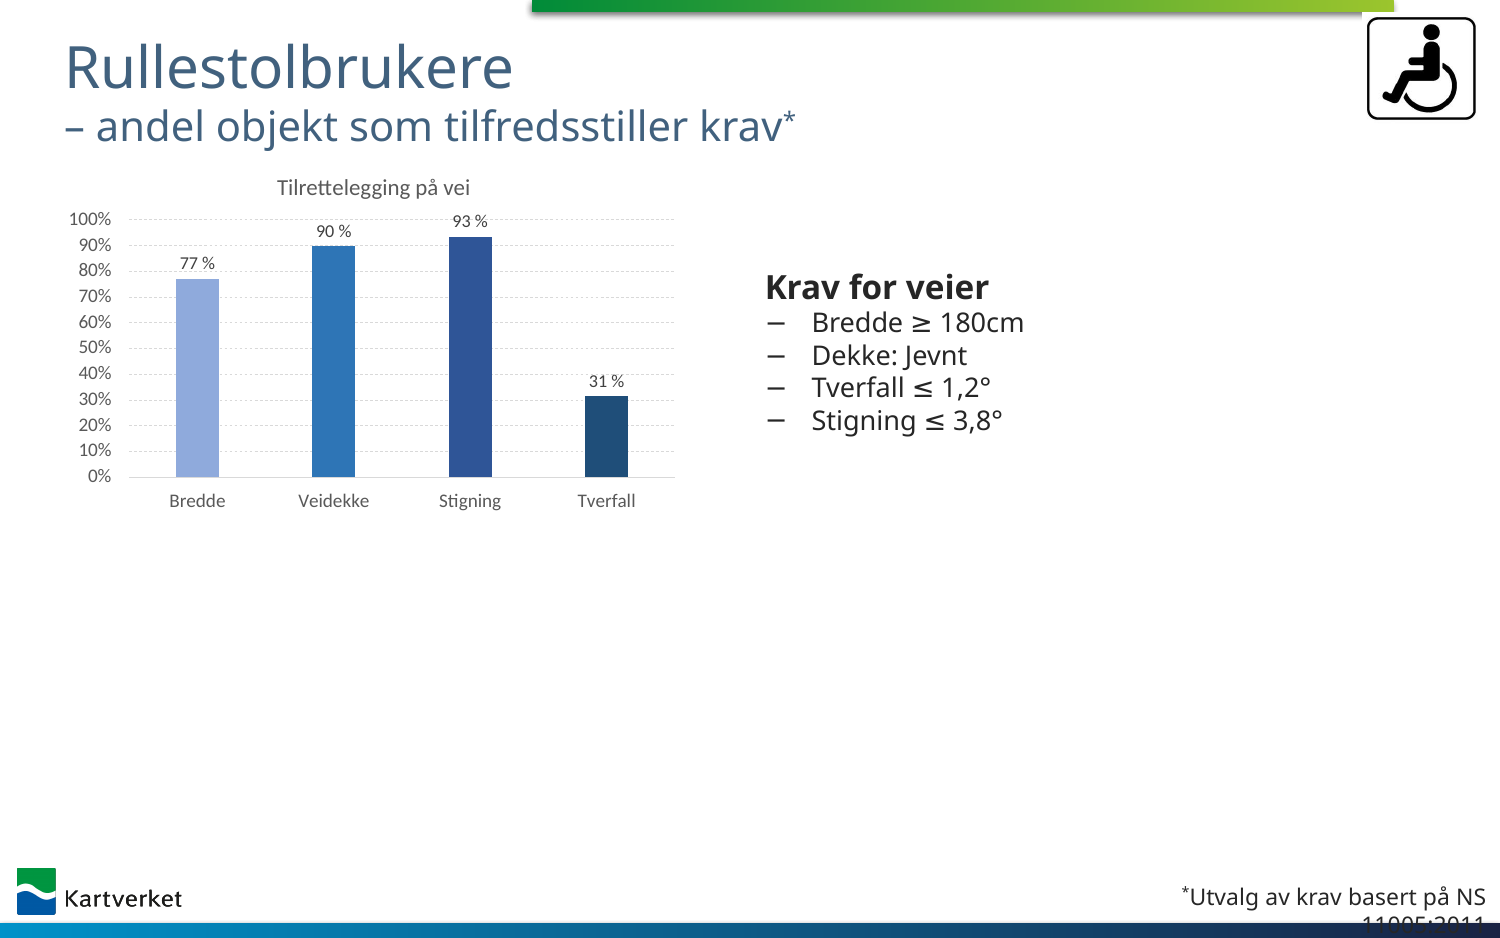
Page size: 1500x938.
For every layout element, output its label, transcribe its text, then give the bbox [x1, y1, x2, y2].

picture [62, 166, 686, 519]
text_box Rullestolbrukere – andel objekt som tilfredsstiller krav* [49, 25, 1431, 158]
text_box *Utvalg av krav basert på NS 11005:2011 [1068, 873, 1500, 938]
picture [1362, 12, 1481, 126]
text_box Krav for veier Bredde ≥ 180cm Dekke: Jevnt Tverfall ≤ 1,2° Stigning ≤ 3,8° [750, 258, 1234, 444]
